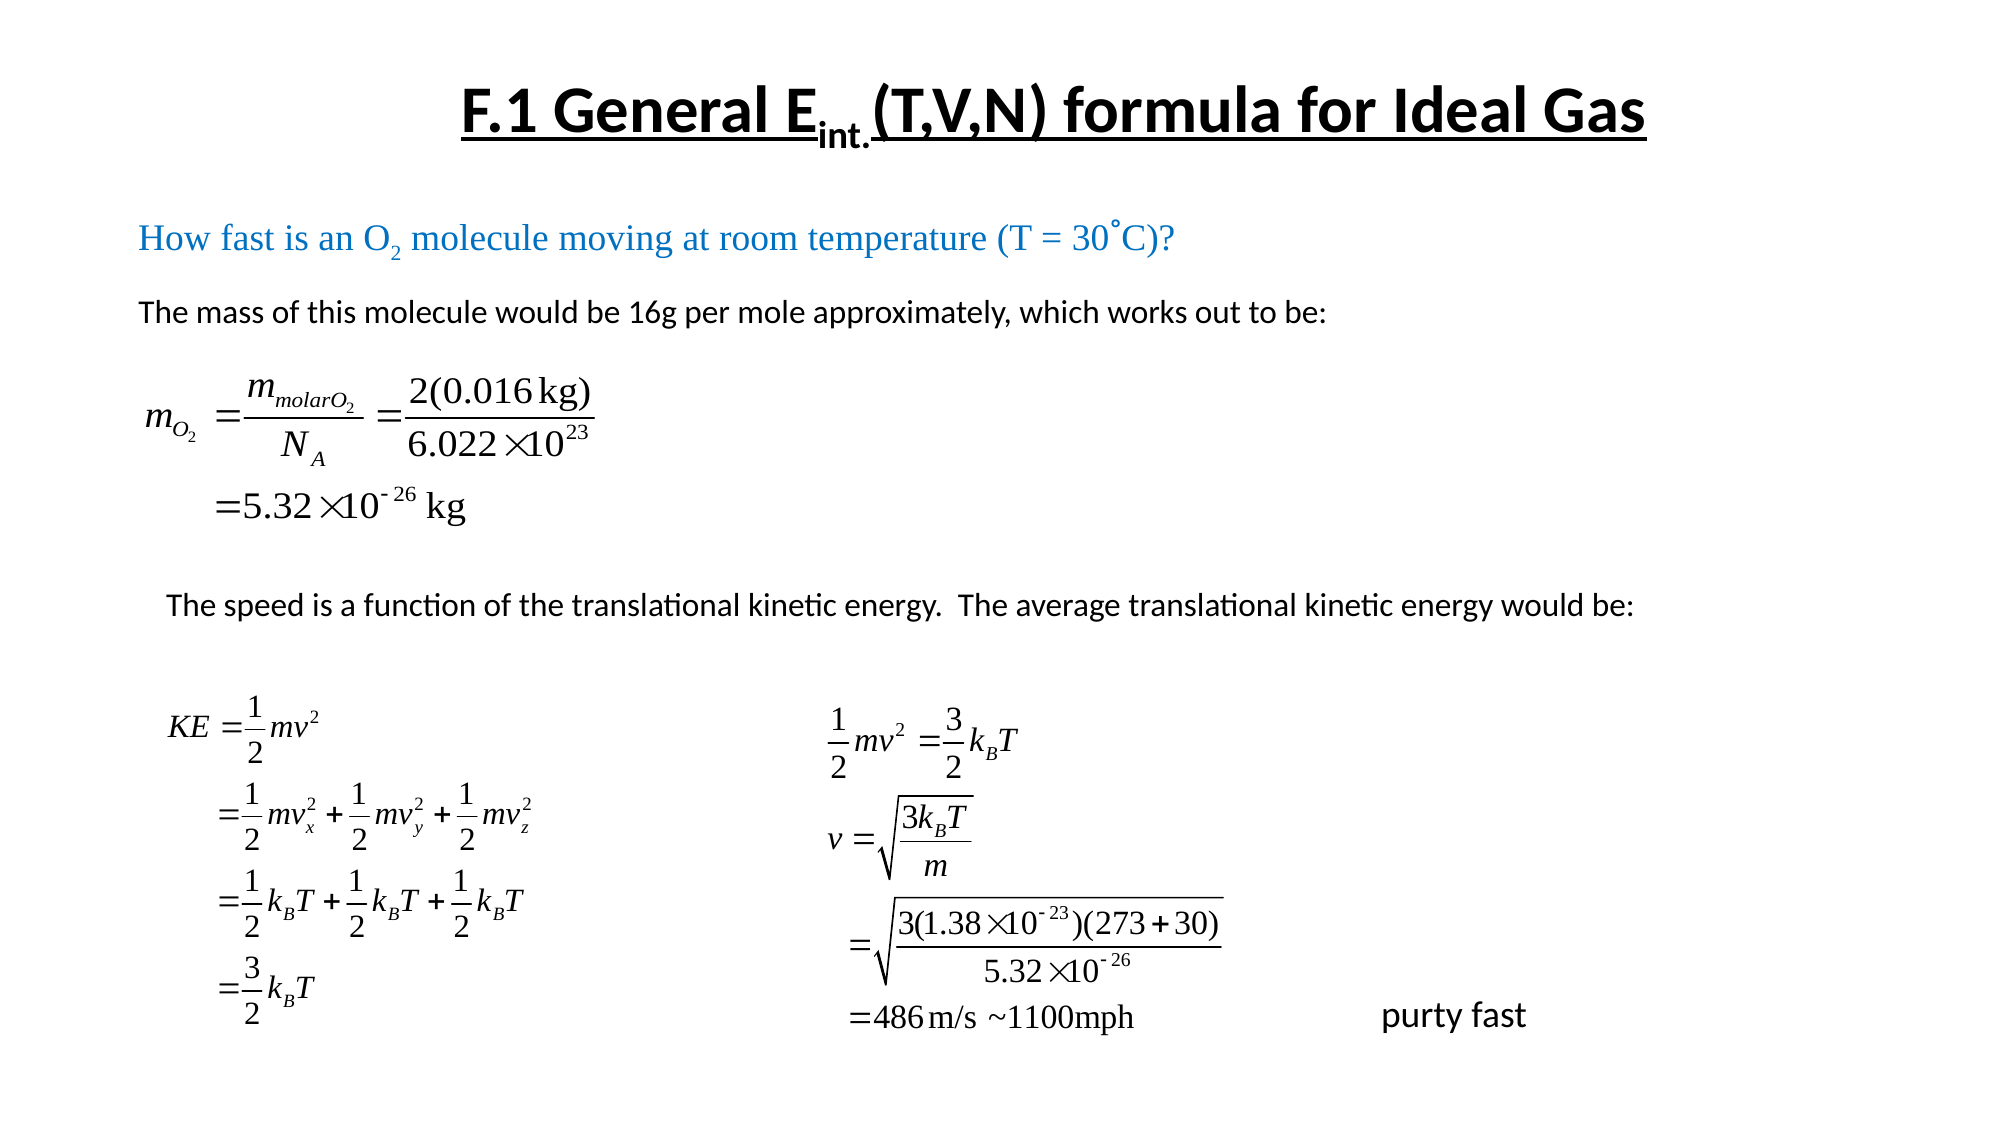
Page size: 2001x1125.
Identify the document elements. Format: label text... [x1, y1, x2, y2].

text_box The mass of this molecule would be 16g per mole approximately, which works out to be: [123, 282, 1406, 338]
text_box purty fast [1366, 982, 1543, 1042]
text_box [138, 360, 604, 536]
text_box F.1 General Eint.(T,V,N) formula for Ideal Gas [446, 58, 1662, 165]
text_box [822, 697, 1230, 1043]
text_box How fast is an O2 molecule moving at room temperature (T = 30˚C)? [123, 202, 1455, 272]
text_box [161, 684, 542, 1032]
text_box The speed is a function of the translational kinetic energy. The average translational kinetic energy would be: [151, 576, 1653, 631]
